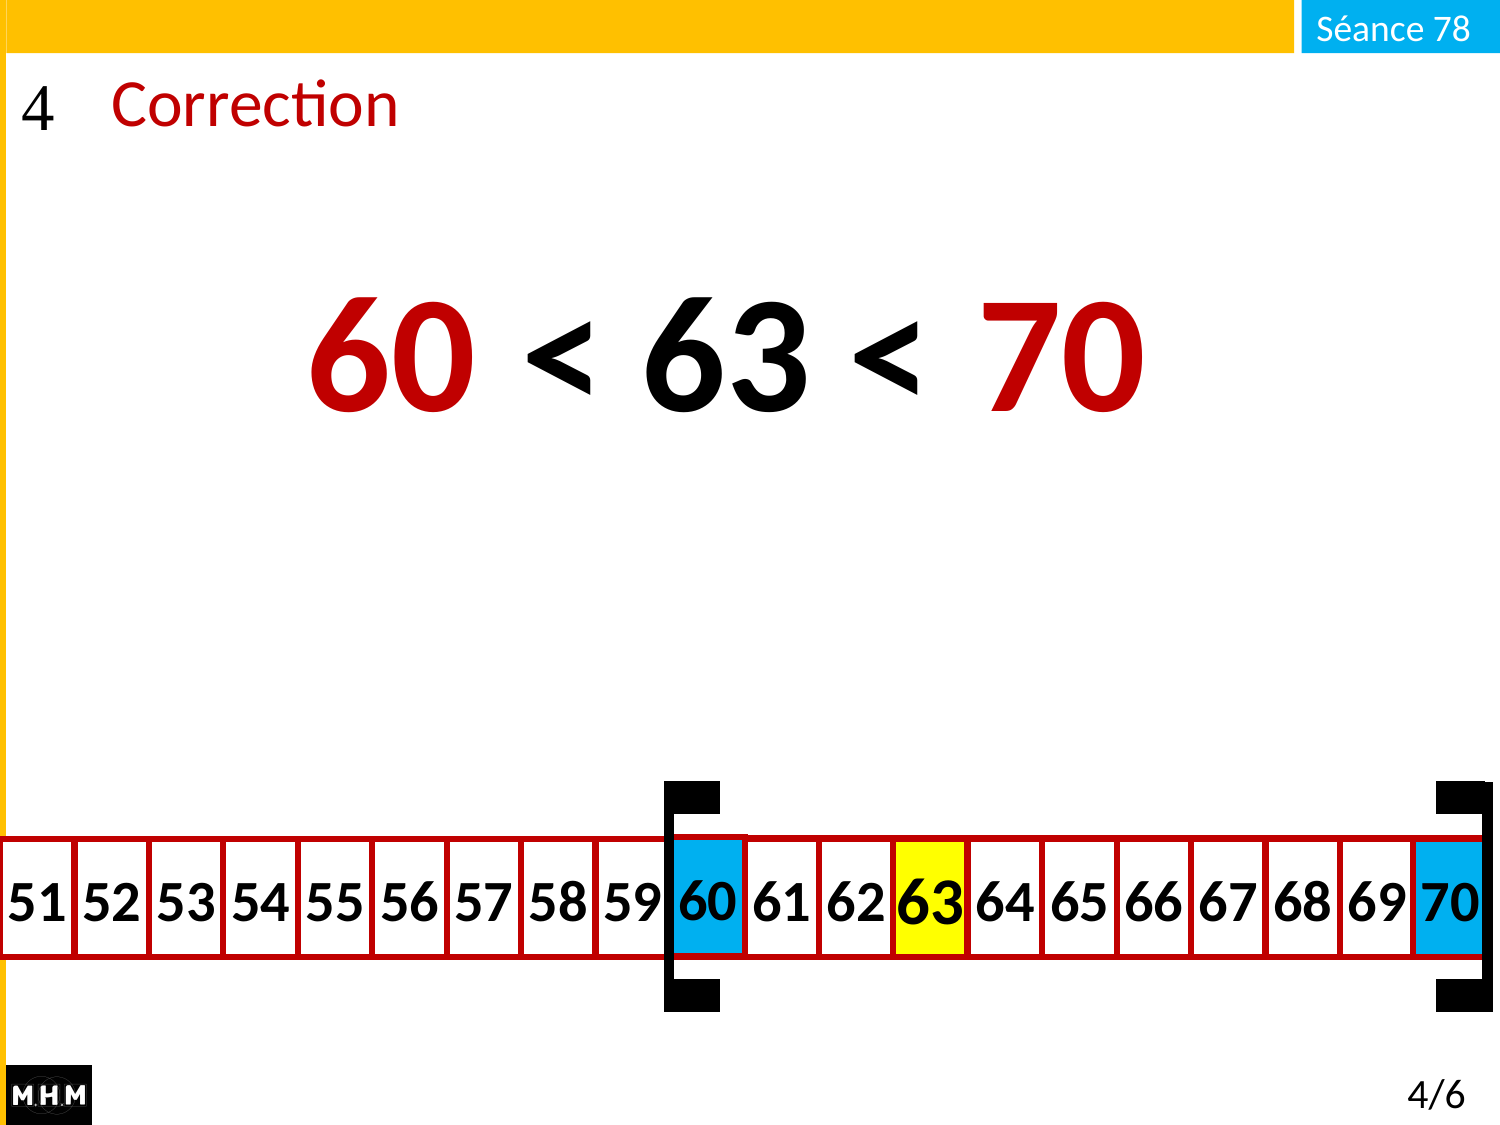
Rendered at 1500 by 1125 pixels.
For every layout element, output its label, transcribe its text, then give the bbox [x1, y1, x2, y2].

list 4/6 [1373, 1064, 1500, 1125]
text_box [664, 782, 720, 1011]
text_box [0, 838, 664, 958]
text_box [744, 838, 1437, 958]
title Correction [96, 60, 1391, 149]
text_box … < 63 < … [348, 237, 1105, 453]
text_box 60 [276, 237, 506, 452]
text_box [720, 838, 744, 958]
text_box 70 [947, 237, 1176, 452]
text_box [1437, 782, 1492, 1011]
picture [6, 1065, 92, 1125]
